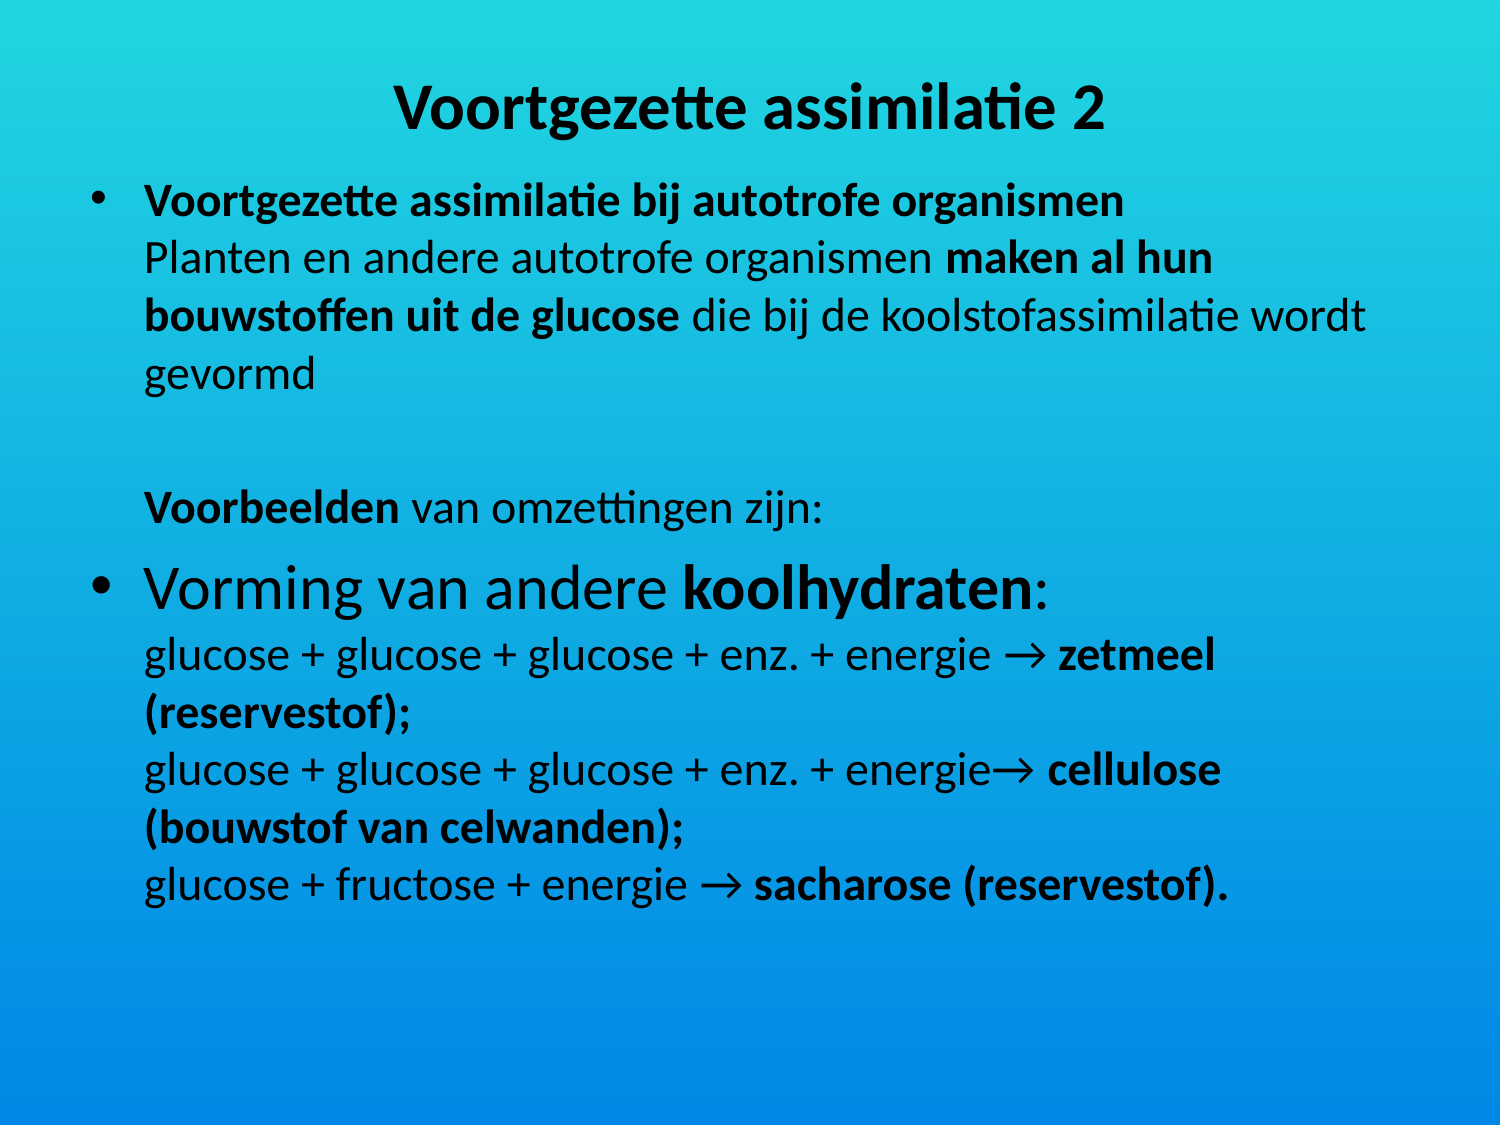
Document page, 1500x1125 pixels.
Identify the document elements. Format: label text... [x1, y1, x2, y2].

list Voortgezette assimilatie bij autotrofe organismen Planten en andere autotrofe organismen maken al hun bouwstoffen uit de glucose die bij de koolstofassimilatie wordt gevormd Voorbeelden van omzettingen zijn: Vorming van andere koolhydraten: glucose + glucose + glucose + enz. + energie → zetmeel (reservestof); glucose + glucose + glucose + enz. + energie→ cellulose (bouwstof van celwanden); glucose + fructose + energie → sacharose (reservestof). [75, 160, 1425, 1047]
title Voortgezette assimilatie 2 [75, 45, 1425, 160]
